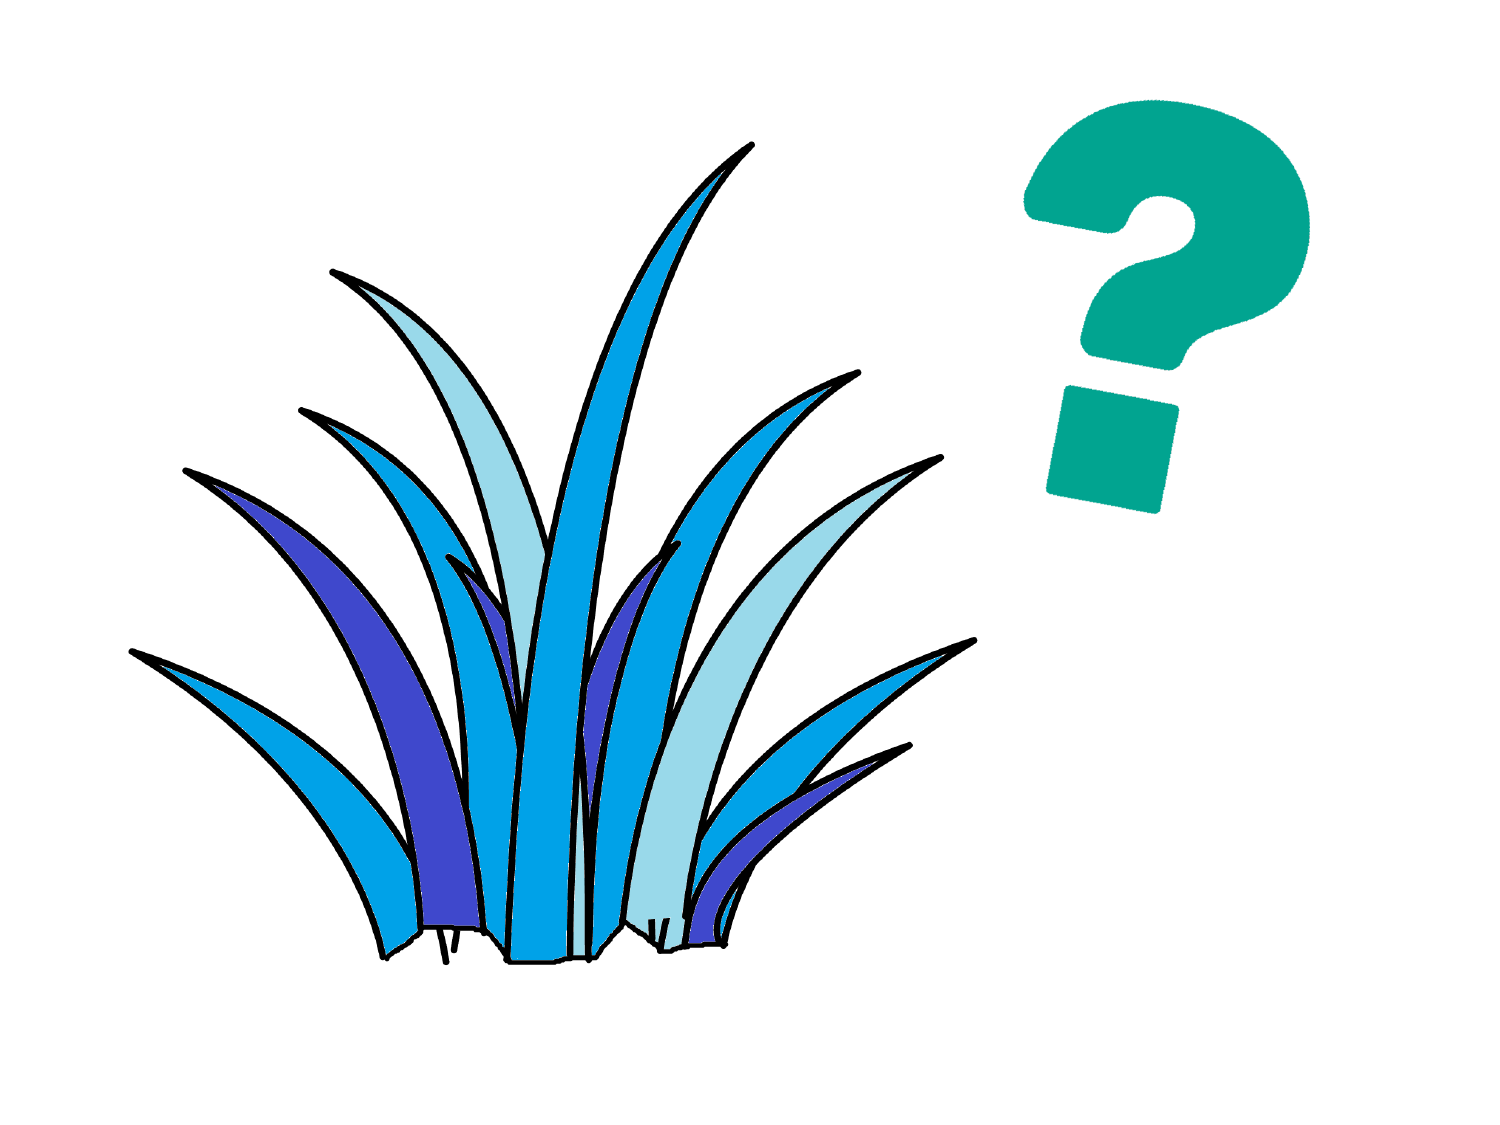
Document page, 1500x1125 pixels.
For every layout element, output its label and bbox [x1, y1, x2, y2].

picture [111, 45, 1409, 1005]
